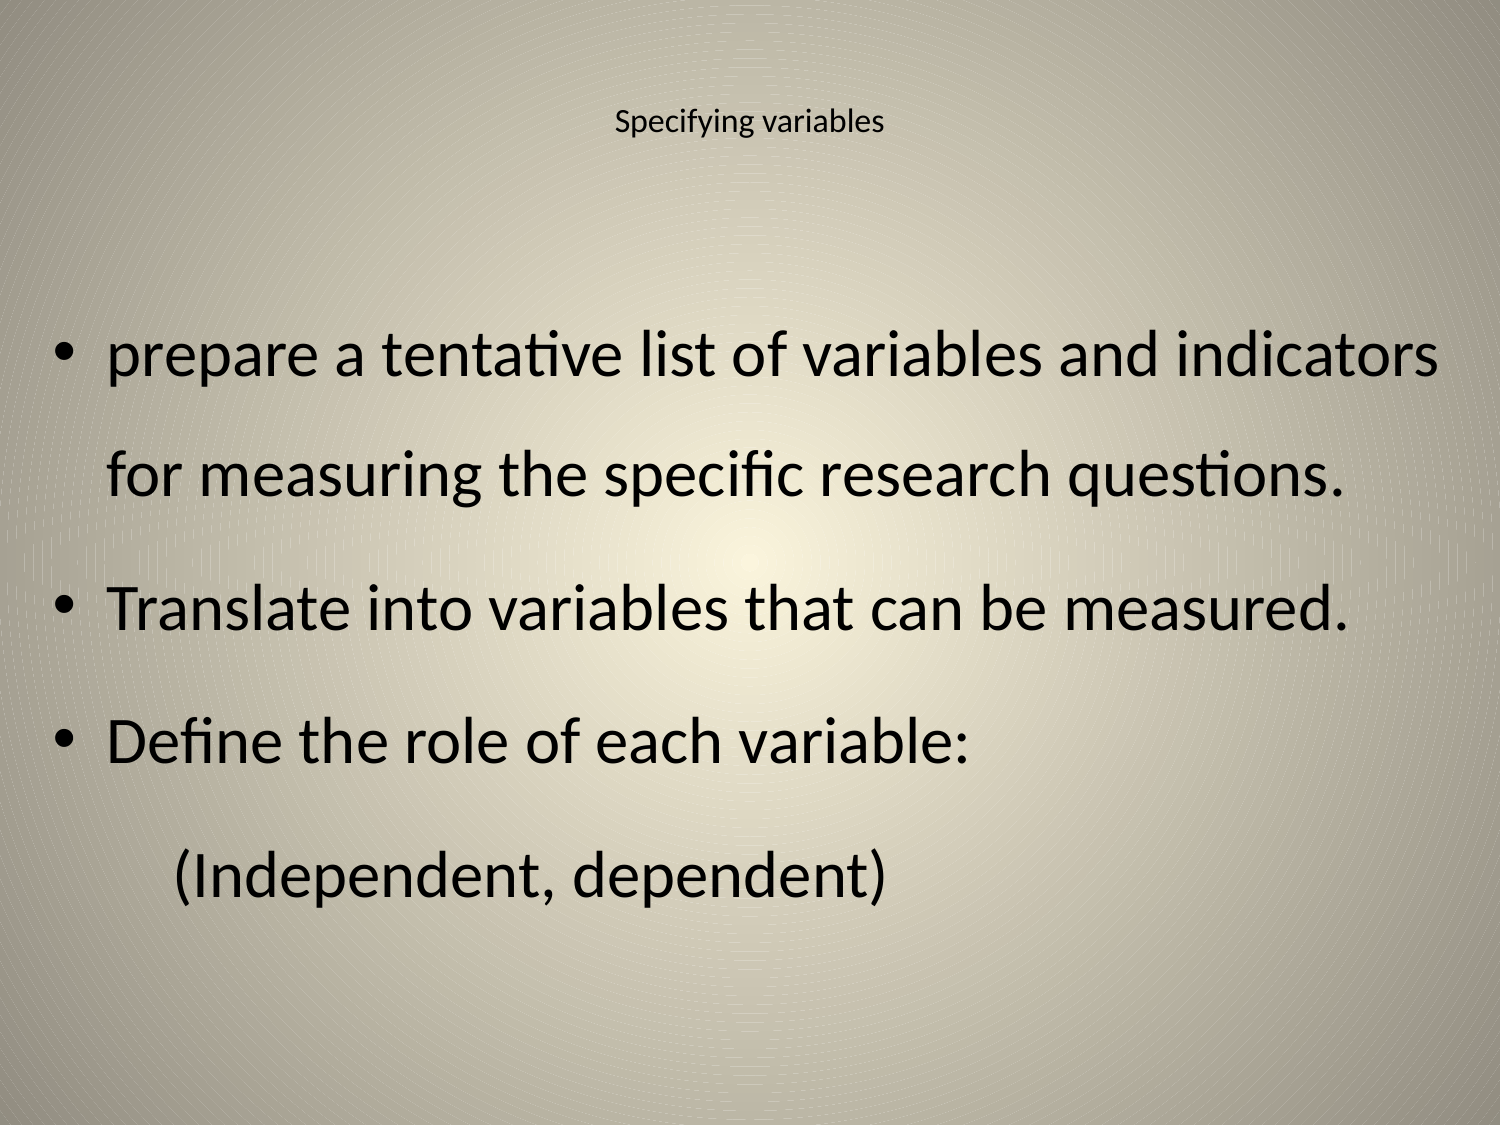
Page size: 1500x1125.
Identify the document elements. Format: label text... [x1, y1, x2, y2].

list prepare a tentative list of variables and indicators for measuring the specific research questions. Translate into variables that can be measured. Define the role of each variable: (Independent, dependent) [37, 262, 1463, 1013]
title Specifying variables [75, 50, 1425, 188]
